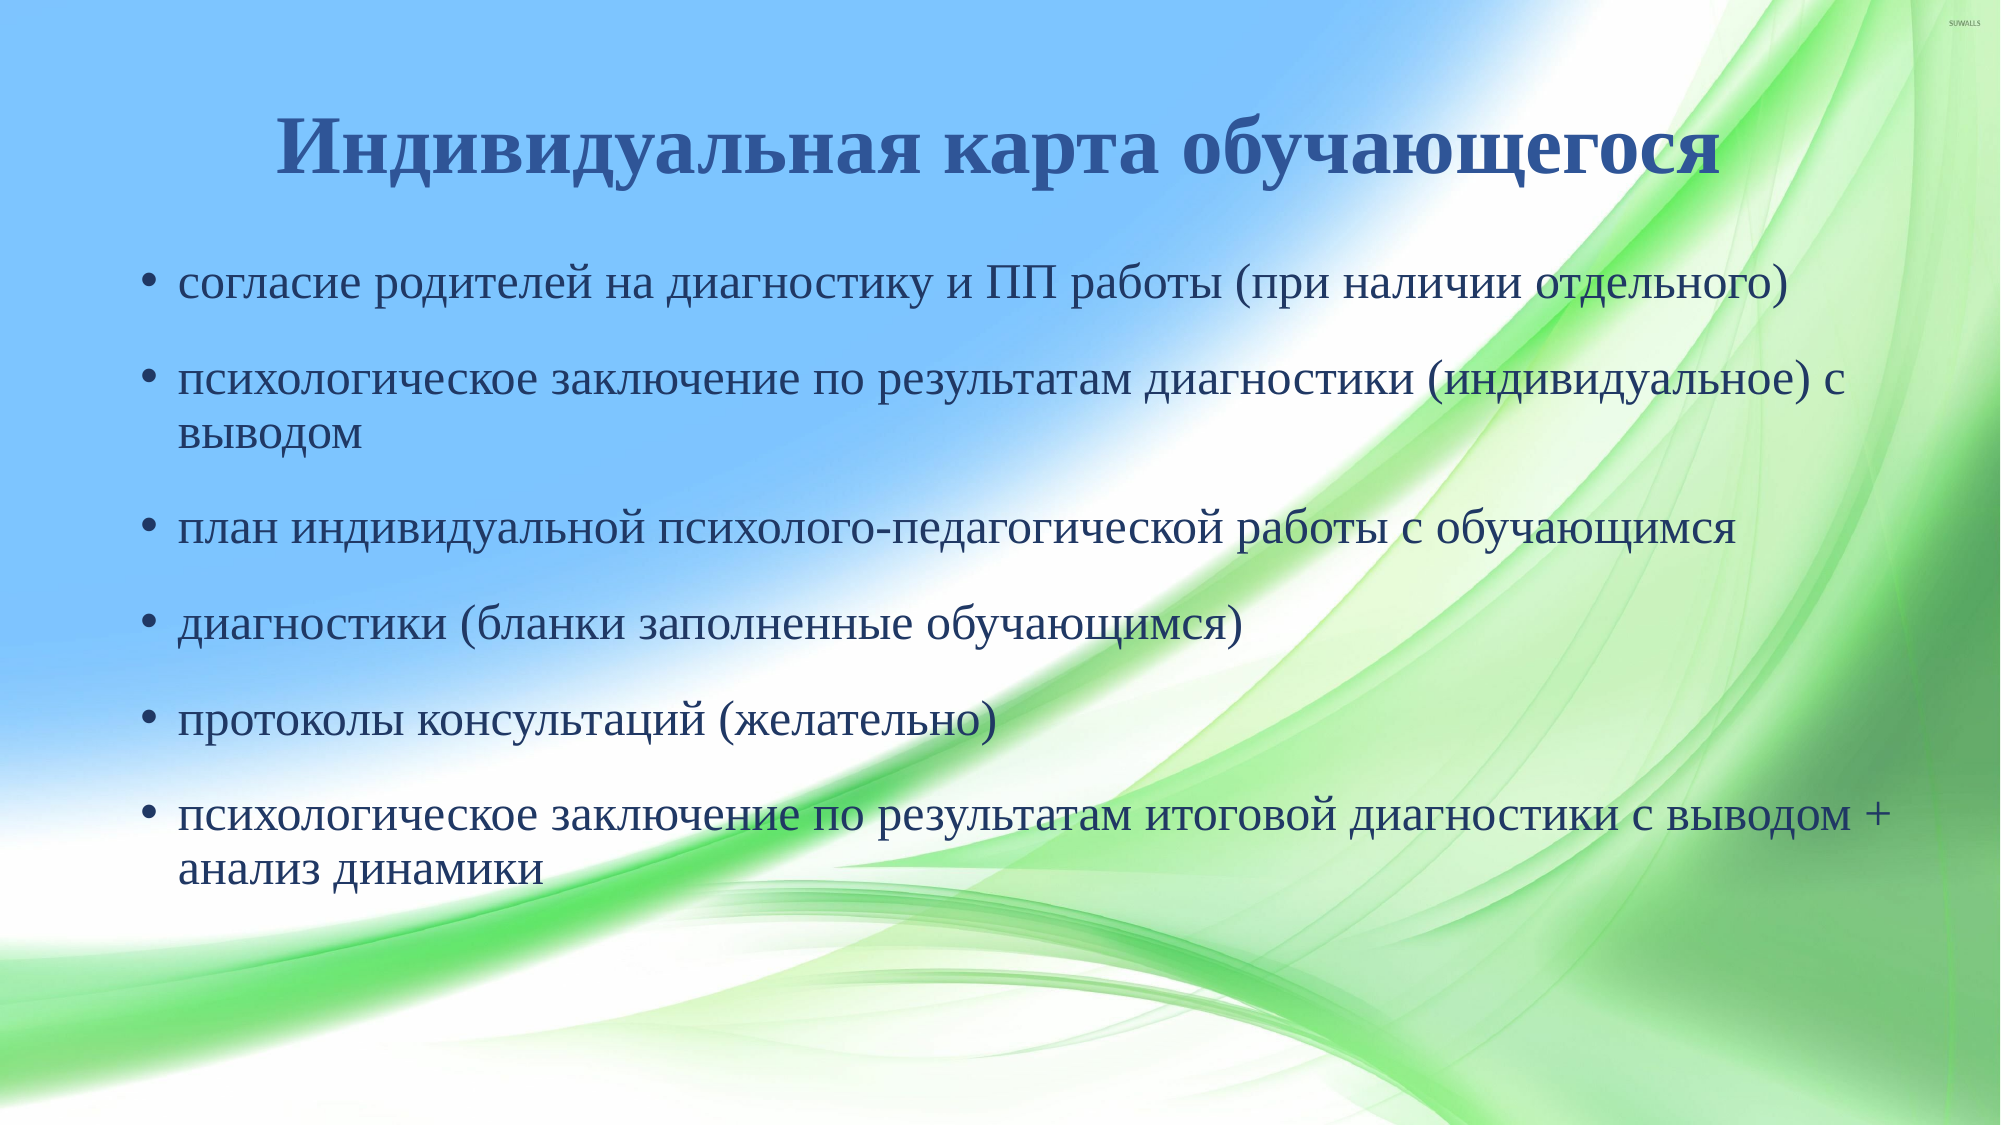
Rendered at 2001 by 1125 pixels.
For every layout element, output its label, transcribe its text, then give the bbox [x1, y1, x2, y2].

title Индивидуальная карта обучающегося [137, 94, 1863, 199]
list согласие родителей на диагностику и ПП работы (при наличии отдельного) психологическое заключение по результатам диагностики (индивидуальное) с выводом план индивидуальной психолого-педагогической работы с обучающимся диагностики (бланки заполненные обучающимся) протоколы консультаций (желательно) психологическое заключение по результатам итоговой диагностики с выводом + анализ динамики [125, 247, 1939, 743]
picture [0, 0, 2001, 1125]
